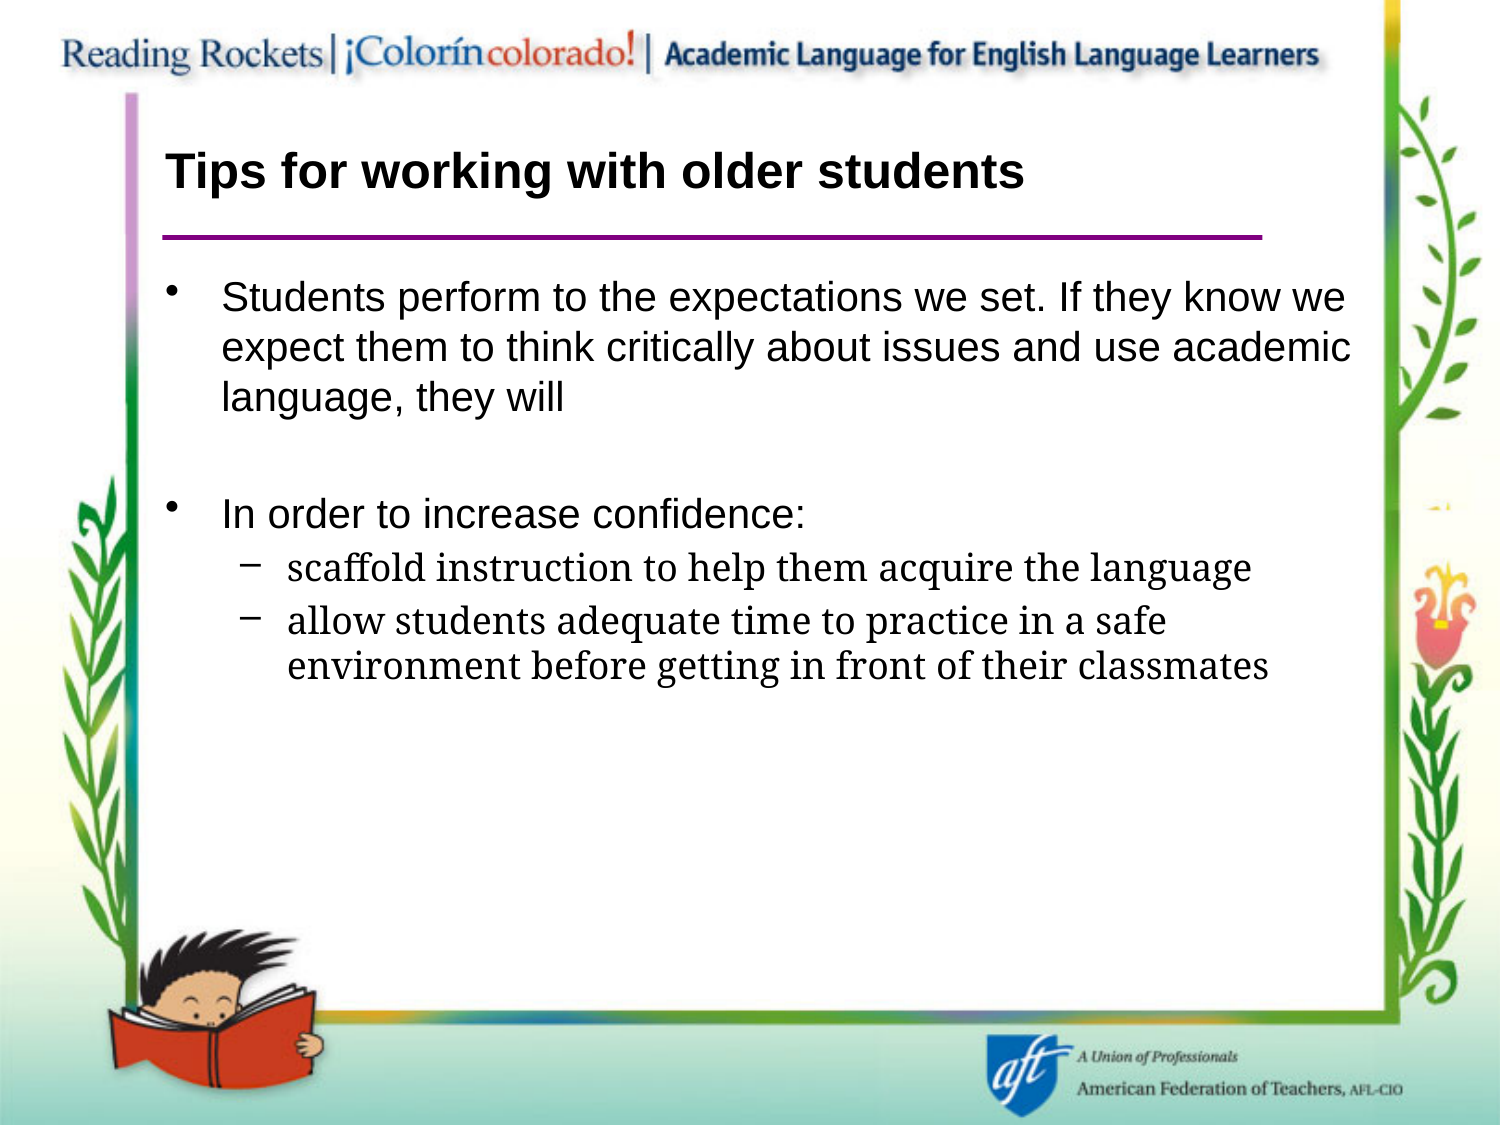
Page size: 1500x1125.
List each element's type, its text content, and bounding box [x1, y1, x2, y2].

picture [0, 0, 1500, 1125]
title Tips for working with older students [149, 74, 1376, 262]
list Students perform to the expectations we set. If they know we expect them to think critically about issues and use academic language, they will In order to increase confidence: scaffold instruction to help them acquire the language allow students adequate time to practice in a safe environment before getting in front of their classmates [149, 262, 1376, 1006]
